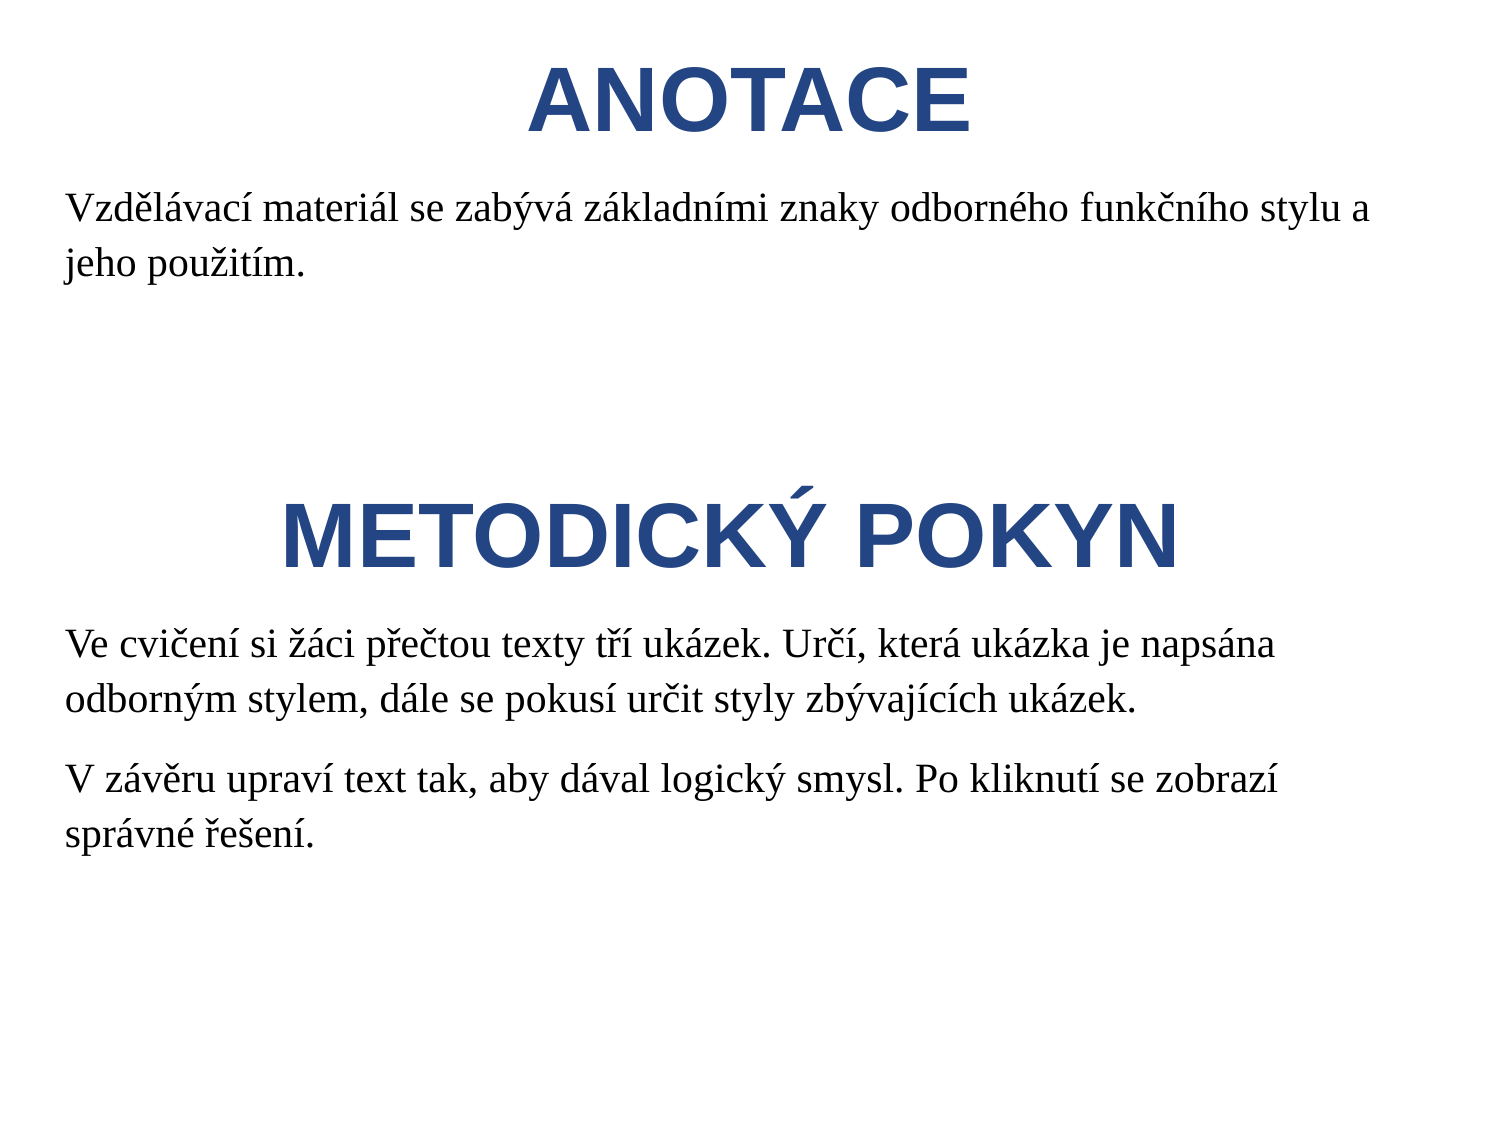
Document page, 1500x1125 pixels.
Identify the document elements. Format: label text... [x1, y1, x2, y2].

text_box ANOTACE Vzdělávací materiál se zabývá základními znaky odborného funkčního stylu a jeho použitím. [50, 21, 1450, 293]
text_box METODICKÝ POKYN Ve cvičení si žáci přečtou texty tří ukázek. Určí, která ukázka je napsána odborným stylem, dále se pokusí určit styly zbývajících ukázek. V závěru upraví text tak, aby dával logický smysl. Po kliknutí se zobrazí správné řešení. [49, 457, 1413, 863]
